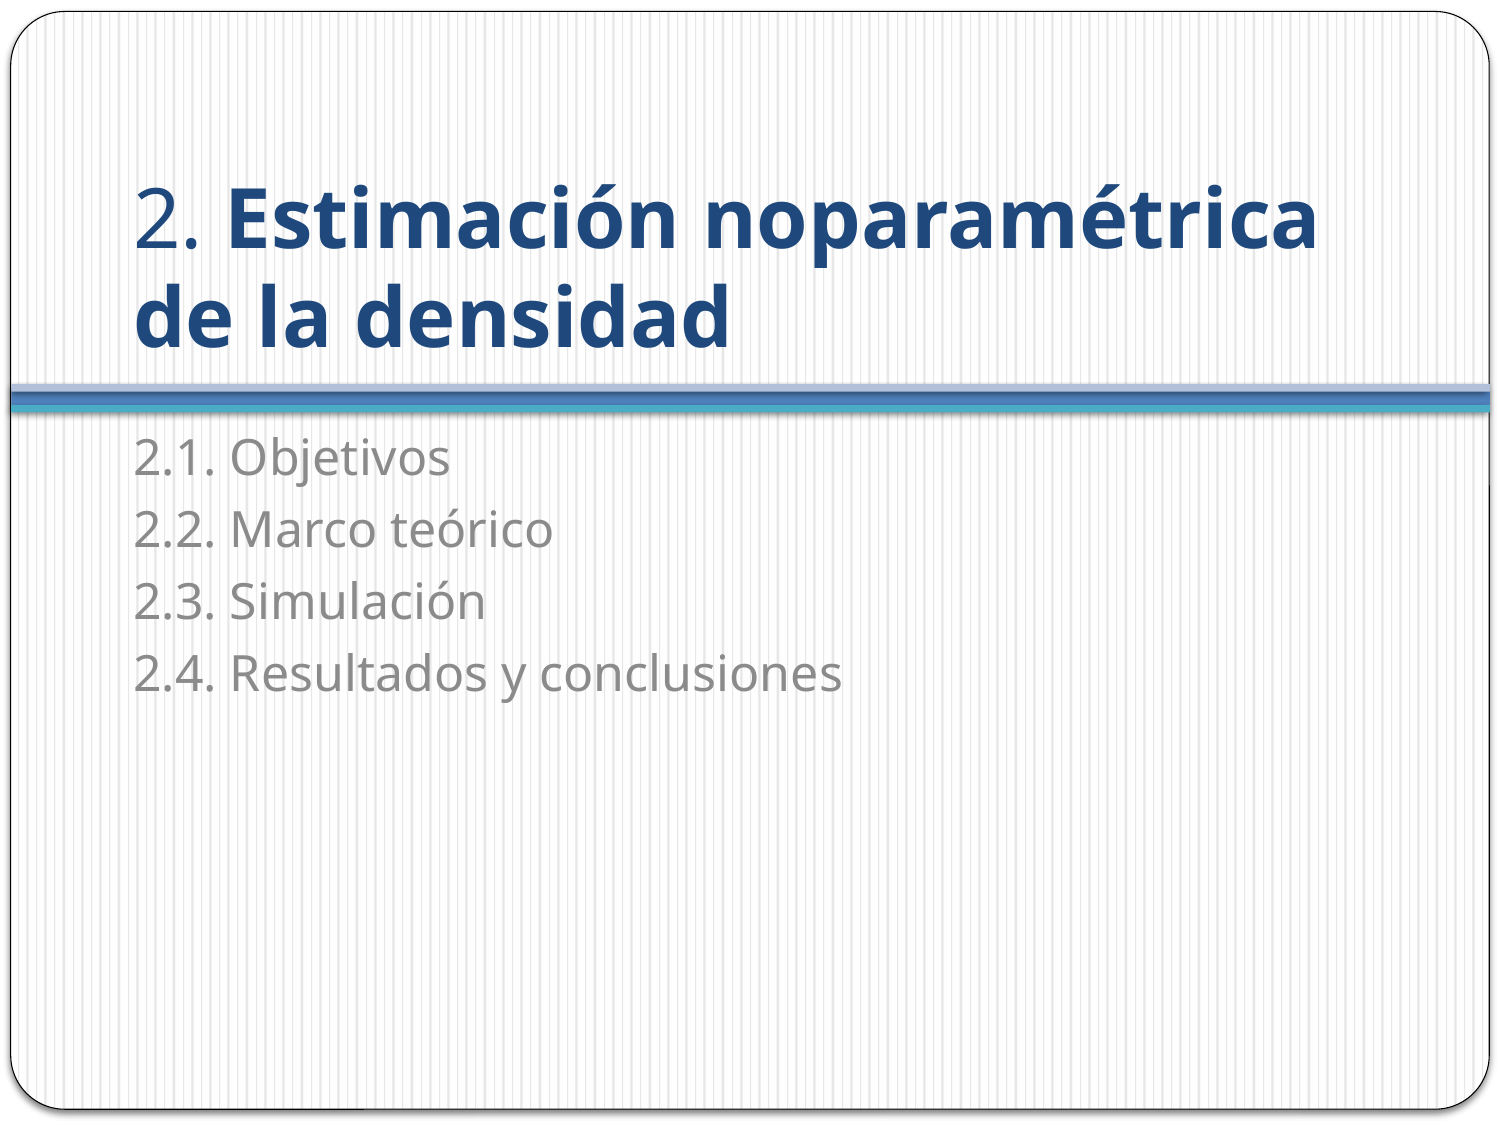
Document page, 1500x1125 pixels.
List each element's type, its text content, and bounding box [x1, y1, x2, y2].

title 2. Estimación noparamétrica de la densidad [118, 156, 1394, 380]
list 2.1. Objetivos 2.2. Marco teórico 2.3. Simulación 2.4. Resultados y conclusiones [118, 417, 1394, 727]
